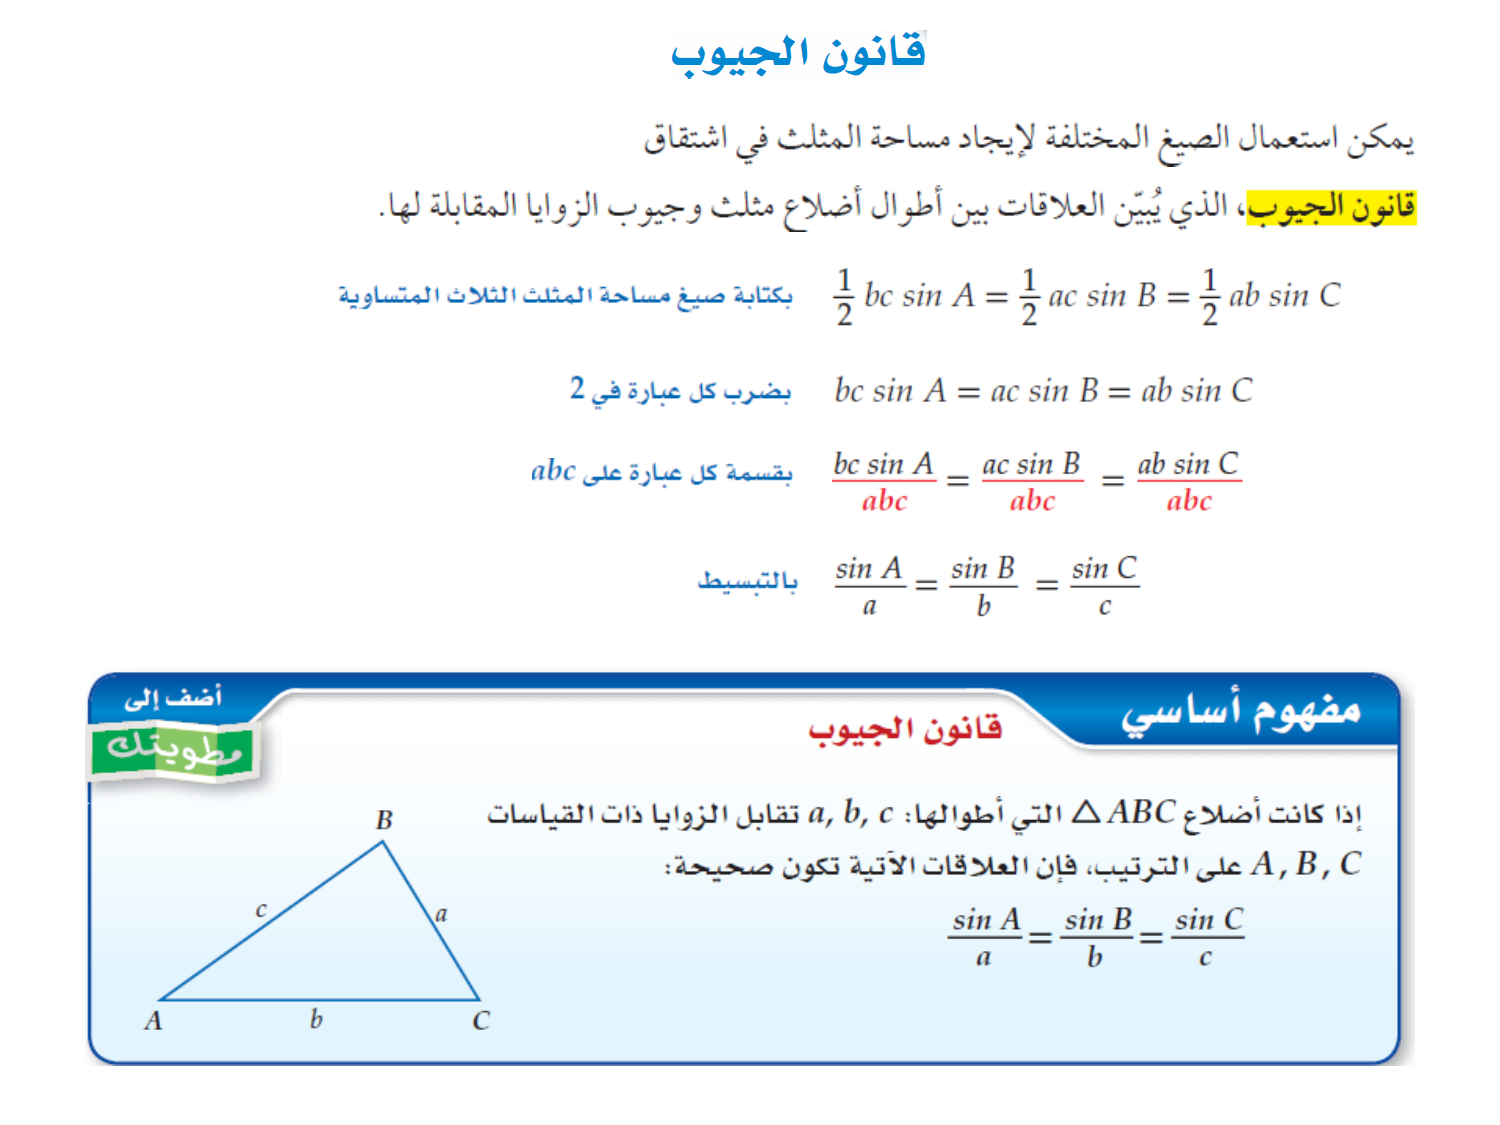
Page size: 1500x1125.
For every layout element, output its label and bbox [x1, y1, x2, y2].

picture [671, 30, 927, 79]
picture [832, 550, 1155, 622]
picture [84, 668, 1415, 1066]
picture [832, 266, 1344, 327]
picture [832, 444, 1246, 517]
text_box [380, 113, 1422, 232]
picture [332, 279, 800, 315]
picture [532, 457, 800, 493]
picture [698, 560, 802, 598]
picture [832, 373, 1257, 410]
picture [566, 373, 800, 413]
